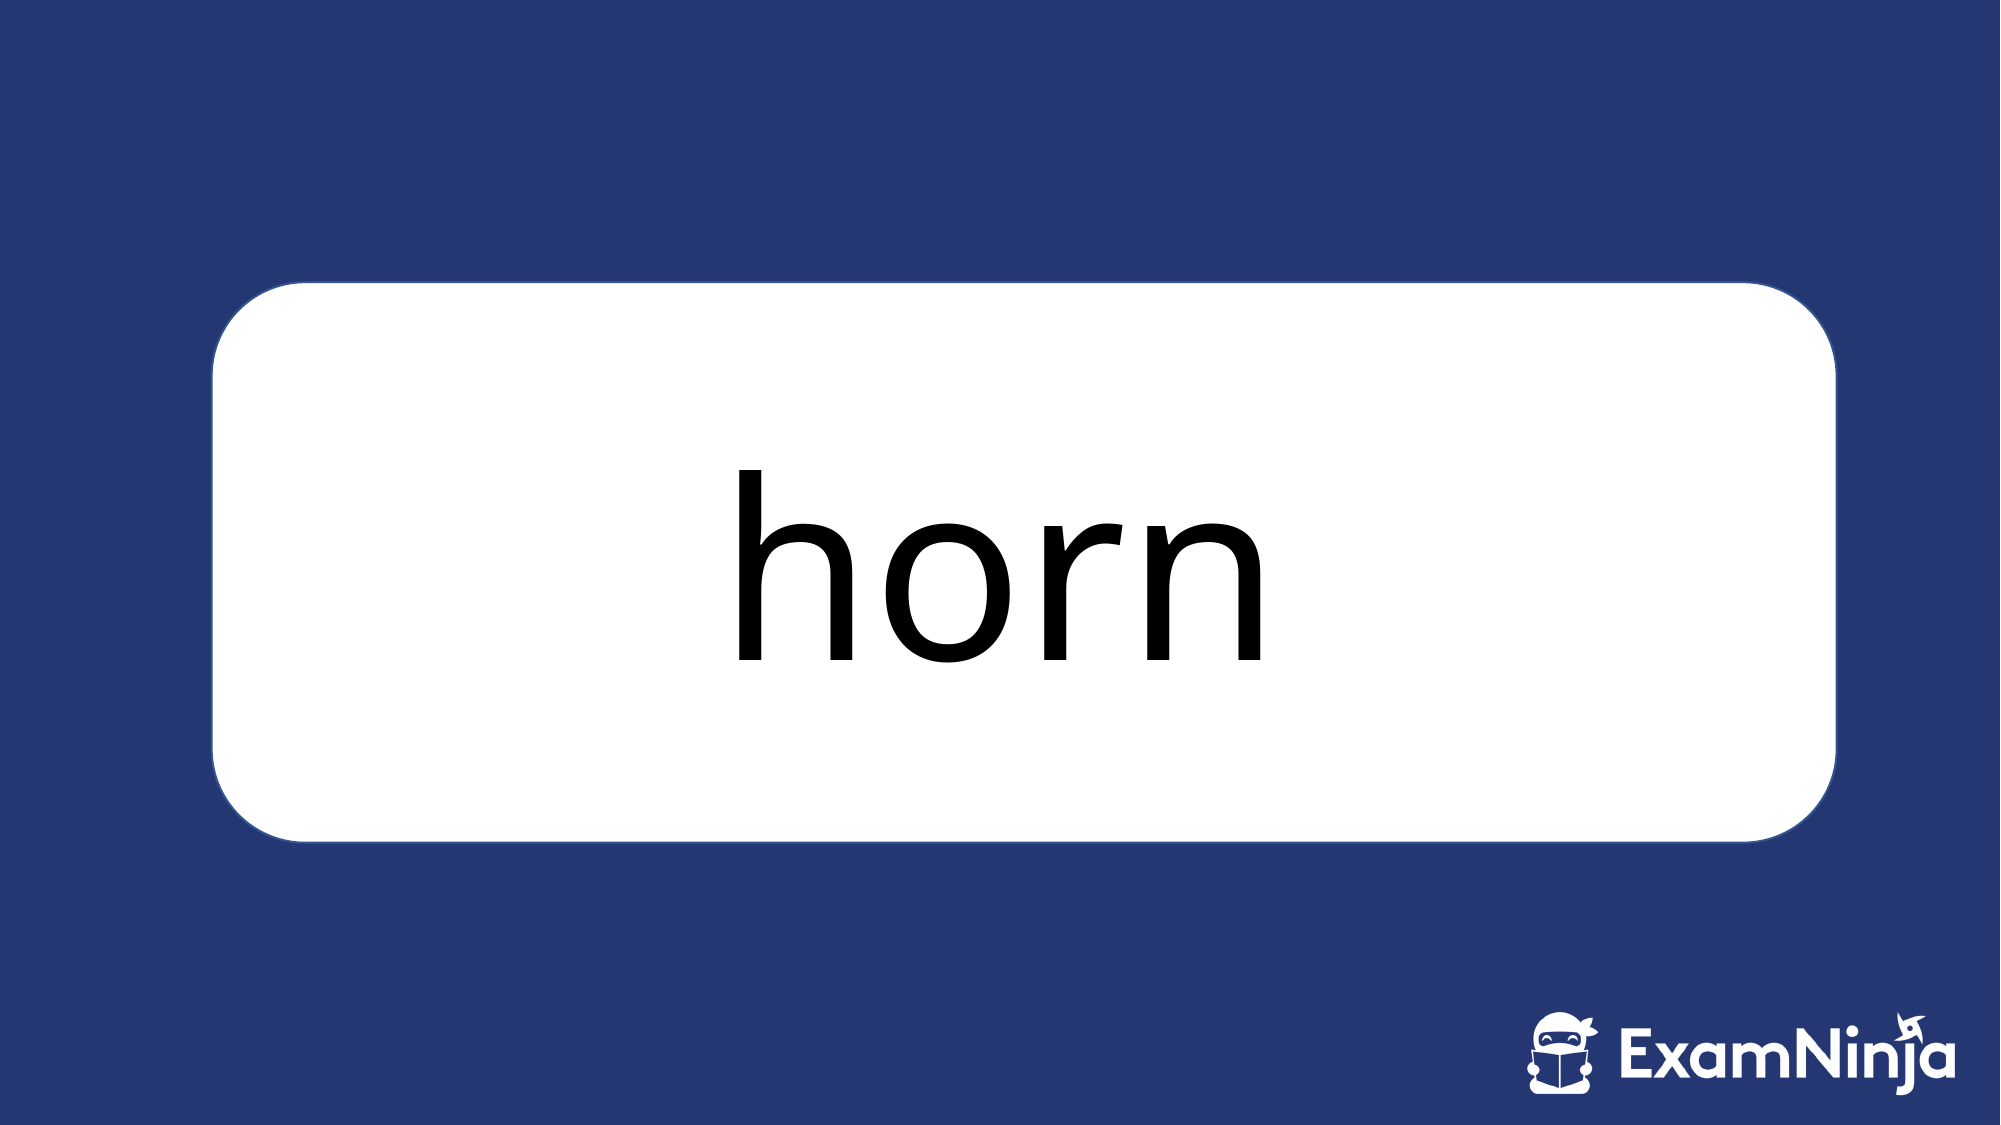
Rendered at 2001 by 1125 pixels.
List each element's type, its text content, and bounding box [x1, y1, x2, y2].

picture [1501, 1003, 1979, 1102]
text_box horn [143, 403, 1857, 719]
text_box [210, 281, 1838, 403]
text_box [210, 719, 1838, 844]
